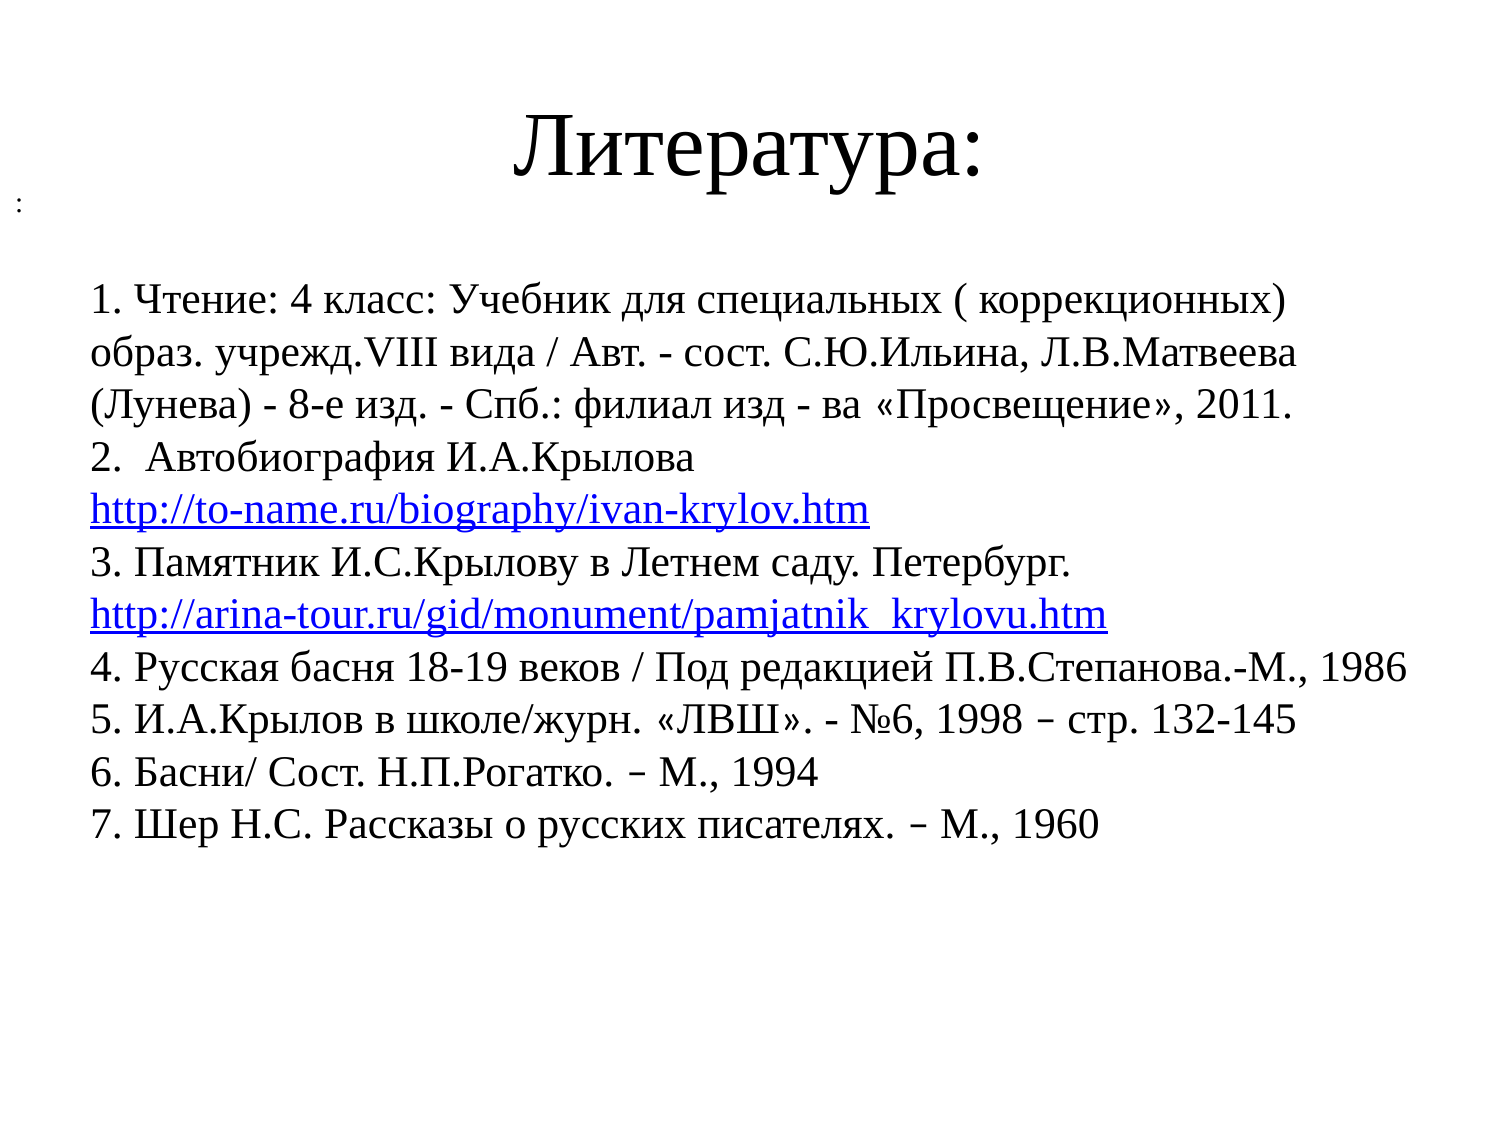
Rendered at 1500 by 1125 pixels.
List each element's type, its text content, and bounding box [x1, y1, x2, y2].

list 1. Чтение: 4 класс: Учебник для специальных ( коррекционных) образ. учрежд.VIII вида / Авт. - сост. С.Ю.Ильина, Л.В.Матвеева (Лунева) - 8-е изд. - Спб.: филиал изд - ва «Просвещение», 2011. 2. Автобиография И.А.Крылова http://to-name.ru/biography/ivan-krylov.htm 3. Памятник И.С.Крылову в Летнем саду. Петербург. http://arina-tour.ru/gid/monument/pamjatnik_krylovu.htm 4. Русская басня 18-19 веков / Под редакцией П.В.Степанова.-М., 1986 5. И.А.Крылов в школе/журн. «ЛВШ». - №6, 1998 – стр. 132-145 6. Басни/ Сост. Н.П.Рогатко. – М., 1994 7. Шер Н.С. Рассказы о русских писателях. – М., 1960 [75, 262, 1425, 1005]
text_box : [0, 1, 46, 226]
title Литература: [75, 45, 1425, 233]
